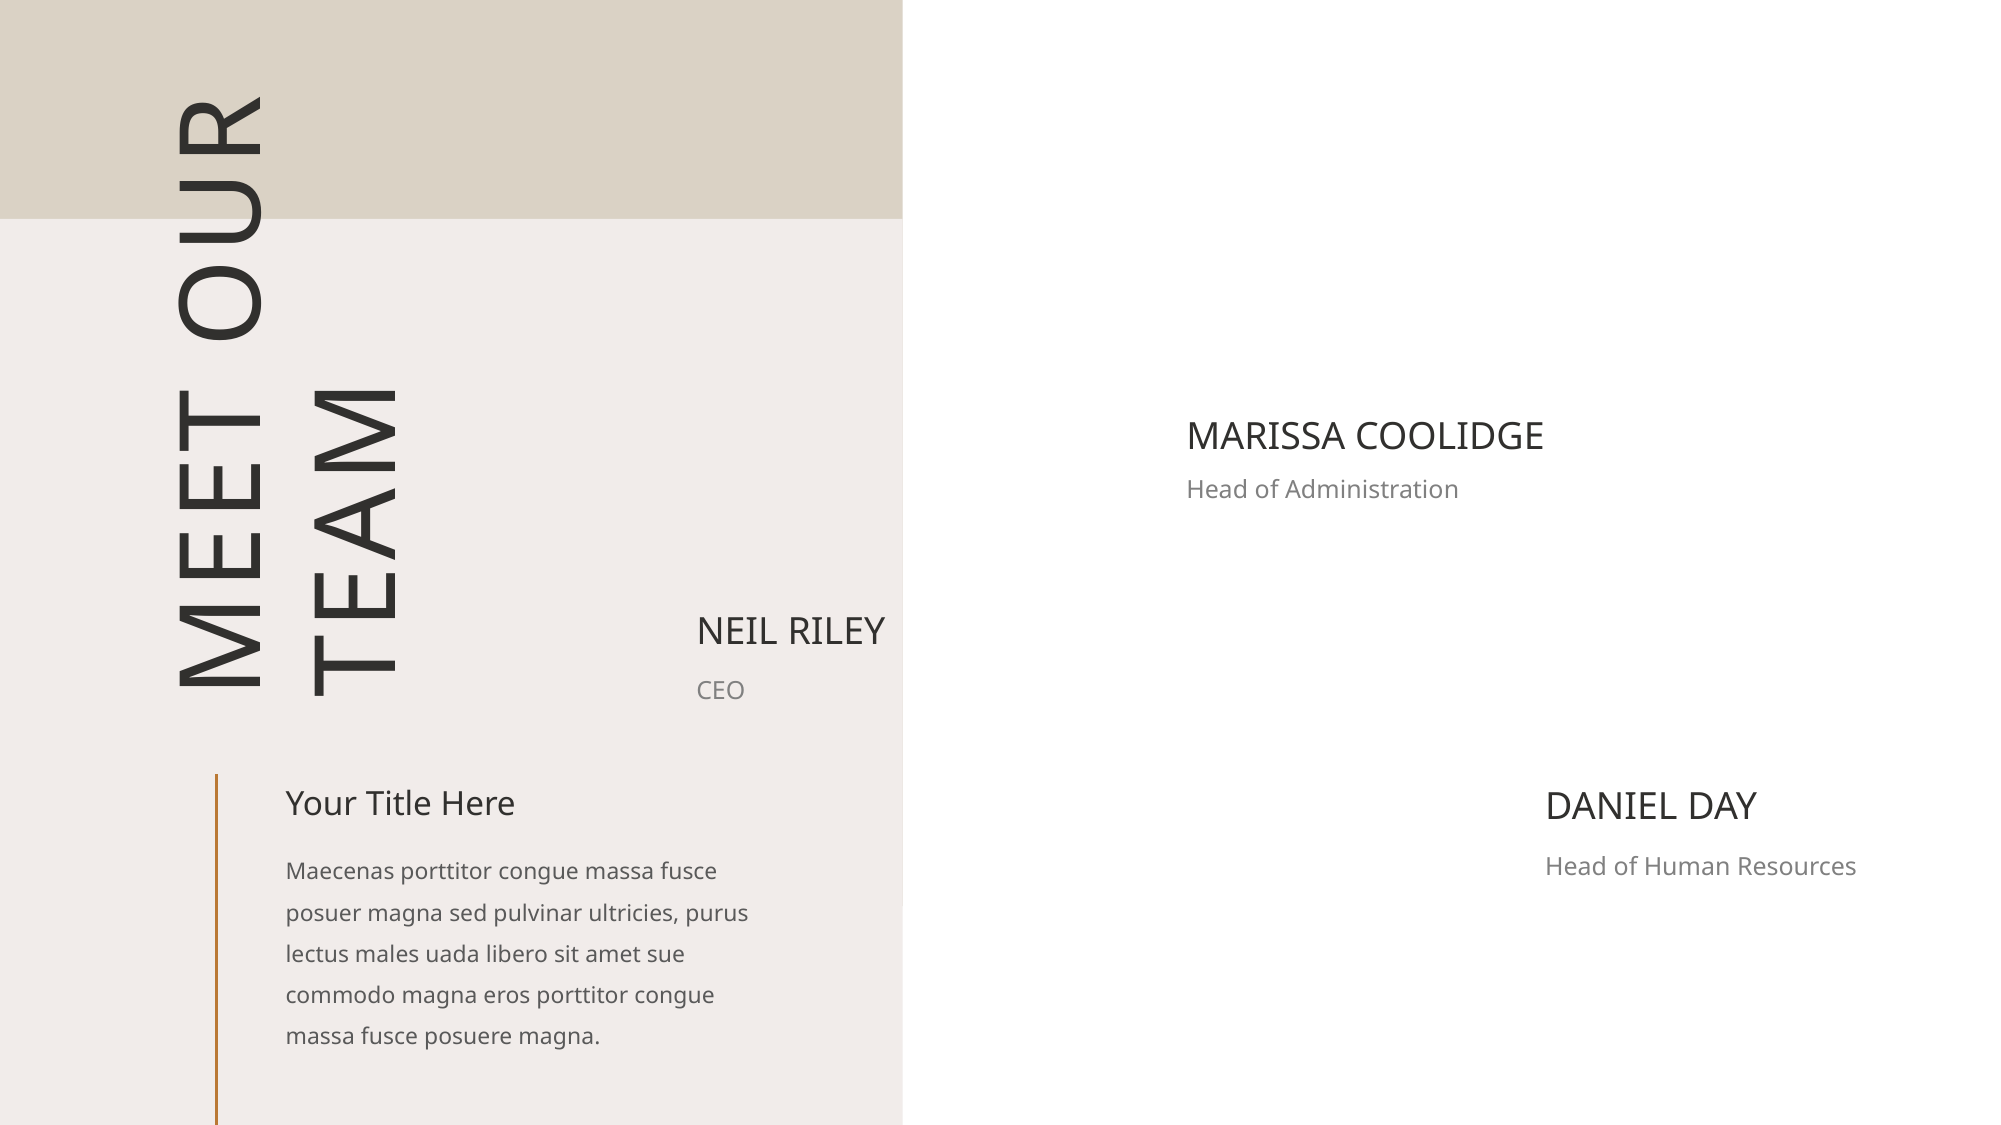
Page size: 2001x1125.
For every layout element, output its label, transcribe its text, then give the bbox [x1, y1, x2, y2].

text_box Maecenas porttitor congue massa fusce posuer magna sed pulvinar ultricies, purus lectus males uada libero sit amet sue commodo magna eros porttitor congue massa fusce posuere magna. [270, 836, 805, 1057]
text_box [1097, 350, 1499, 565]
text_box Your Title Here [270, 774, 586, 829]
text_box MEET OUR TEAM [140, 52, 444, 713]
picture [692, 0, 2000, 1022]
text_box Head of Administration [1171, 465, 1486, 511]
text_box NEIL RILEY [681, 599, 1036, 660]
text_box CEO [681, 667, 1036, 713]
text_box DANIEL DAY [1530, 774, 1884, 834]
text_box MARISSA COOLIDGE [1171, 404, 1499, 465]
text_box Head of Human Resources [1530, 842, 1942, 888]
